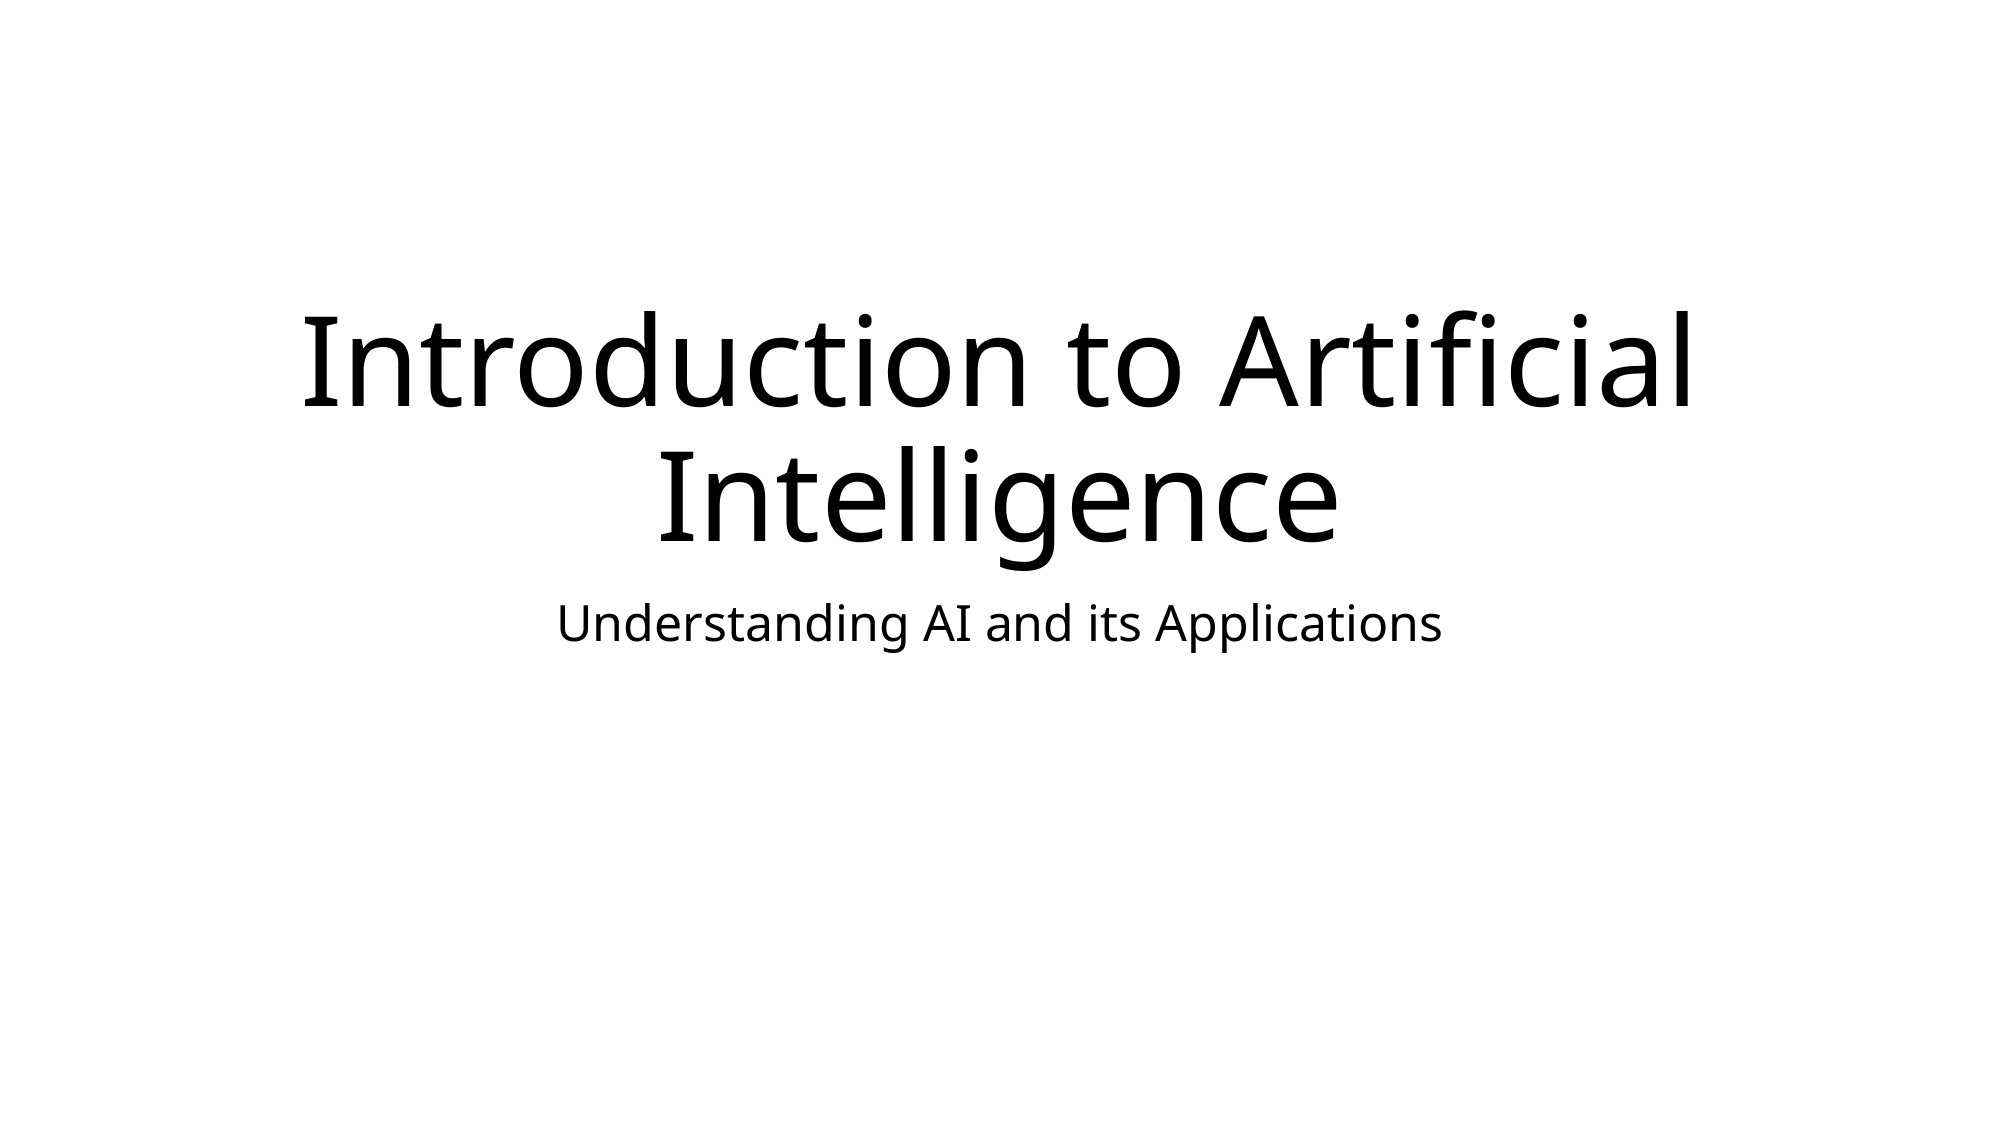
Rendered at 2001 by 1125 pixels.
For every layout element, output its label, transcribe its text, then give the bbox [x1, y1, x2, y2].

subtitle Understanding AI and its Applications [249, 590, 1750, 863]
title Introduction to Artificial Intelligence [249, 184, 1750, 576]
